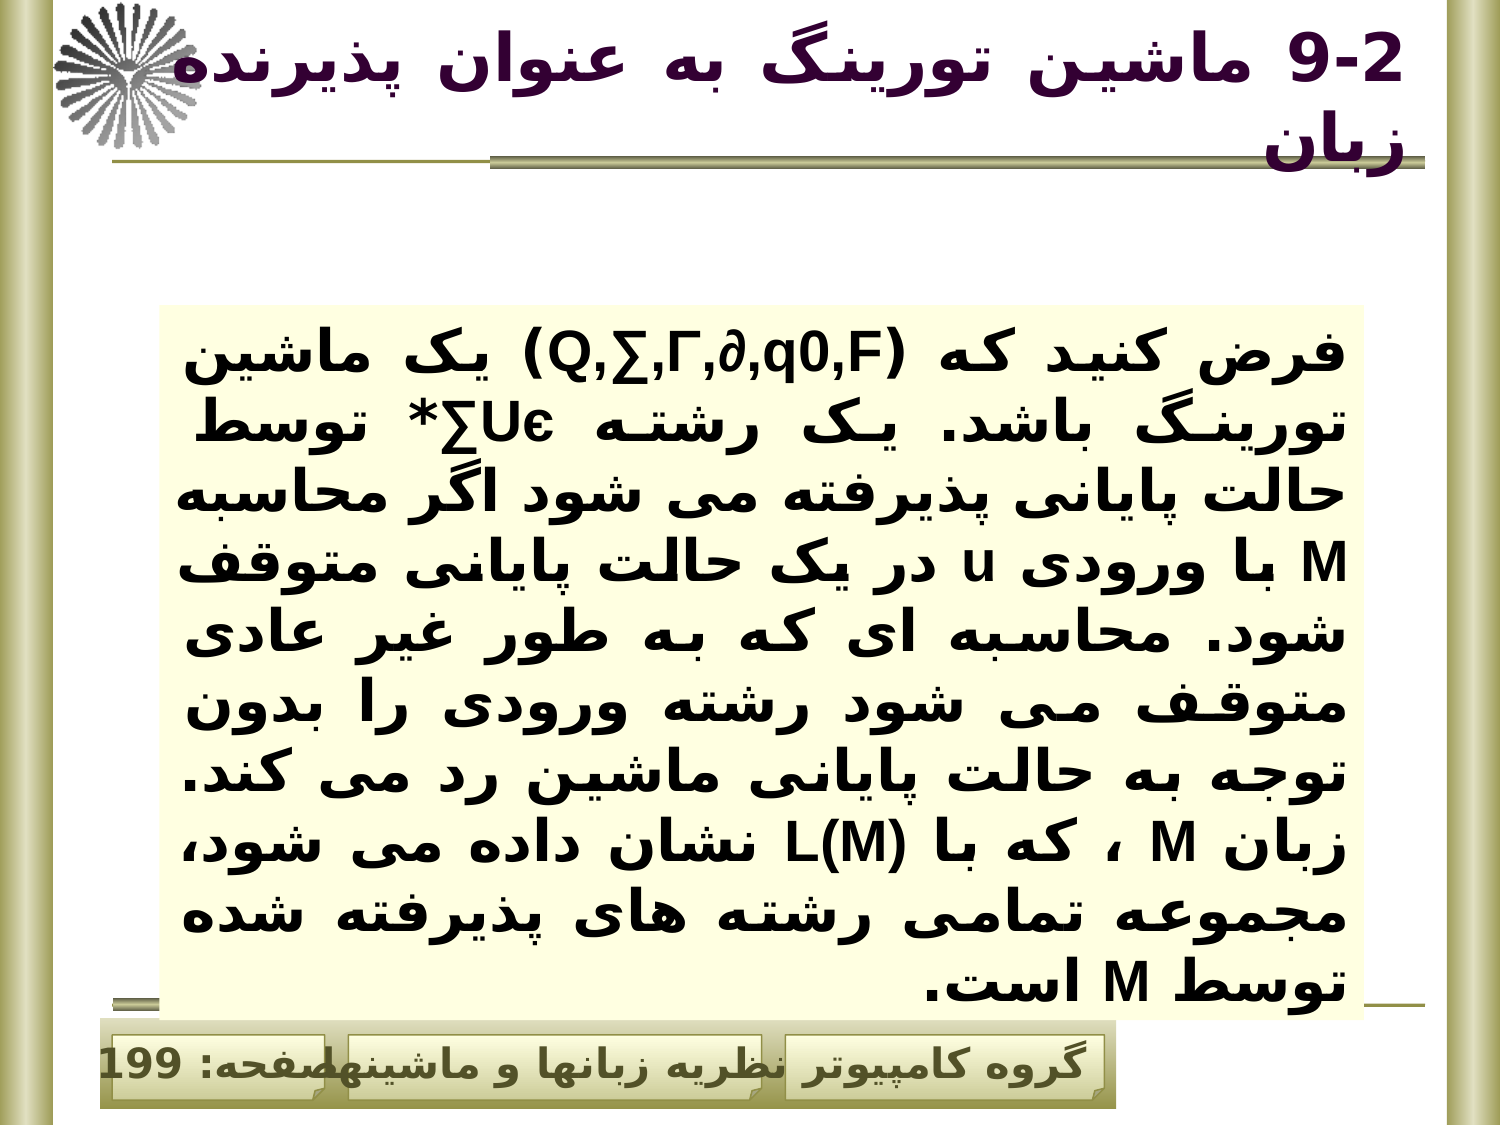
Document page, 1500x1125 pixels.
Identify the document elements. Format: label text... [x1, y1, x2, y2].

title 9-2 ماشین تورینگ به عنوان پذیرنده زبان [147, 42, 1423, 147]
text_box فرض کنید که (Q,∑,Γ,∂,q0,F) یک ماشین تورینگ باشد. یک رشته Uє∑* توسط حالت پایانی پذیرفته می شود اگر محاسبه M با ورودی u در یک حالت پایانی متوقف شود. محاسبه ای که به طور غیر عادی متوقف می شود رشته ورودی را بدون توجه به حالت پایانی ماشین رد می کند. زبان M ، که با L(M) نشان داده می شود، مجموعه تمامی رشته های پذیرفته شده توسط M است. [159, 305, 1364, 1021]
